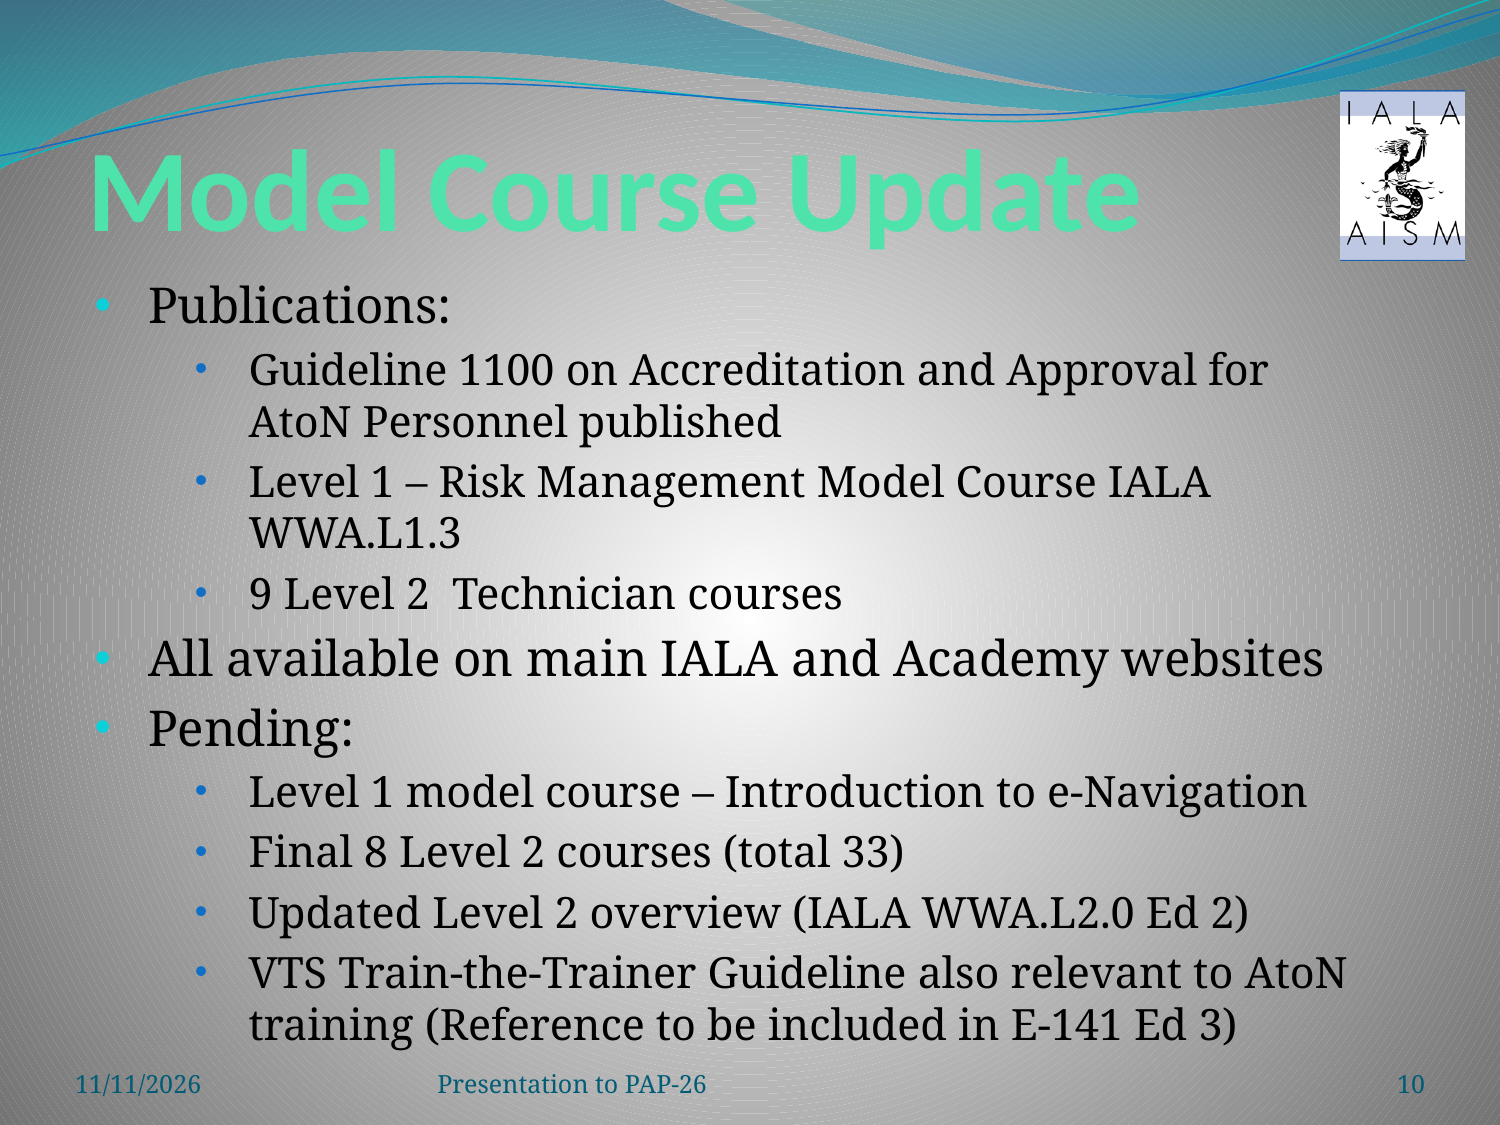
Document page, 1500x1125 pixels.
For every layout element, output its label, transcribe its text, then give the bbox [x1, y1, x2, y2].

slide_number 10 [1299, 1042, 1425, 1103]
footer Presentation to PAP-26 [437, 1042, 988, 1103]
list Publications: Guideline 1100 on Accreditation and Approval for AtoN Personnel published Level 1 – Risk Management Model Course IALA WWA.L1.3 9 Level 2 Technician courses All available on main IALA and Academy websites Pending: Level 1 model course – Introduction to e-Navigation Final 8 Level 2 courses (total 33) Updated Level 2 overview (IALA WWA.L2.0 Ed 2) VTS Train-the-Trainer Guideline also relevant to AtoN training (Reference to be included in E-141 Ed 3) [86, 267, 1362, 1071]
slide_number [75, 1042, 425, 1103]
title Model Course Update [86, 125, 1362, 256]
picture [1340, 90, 1465, 261]
